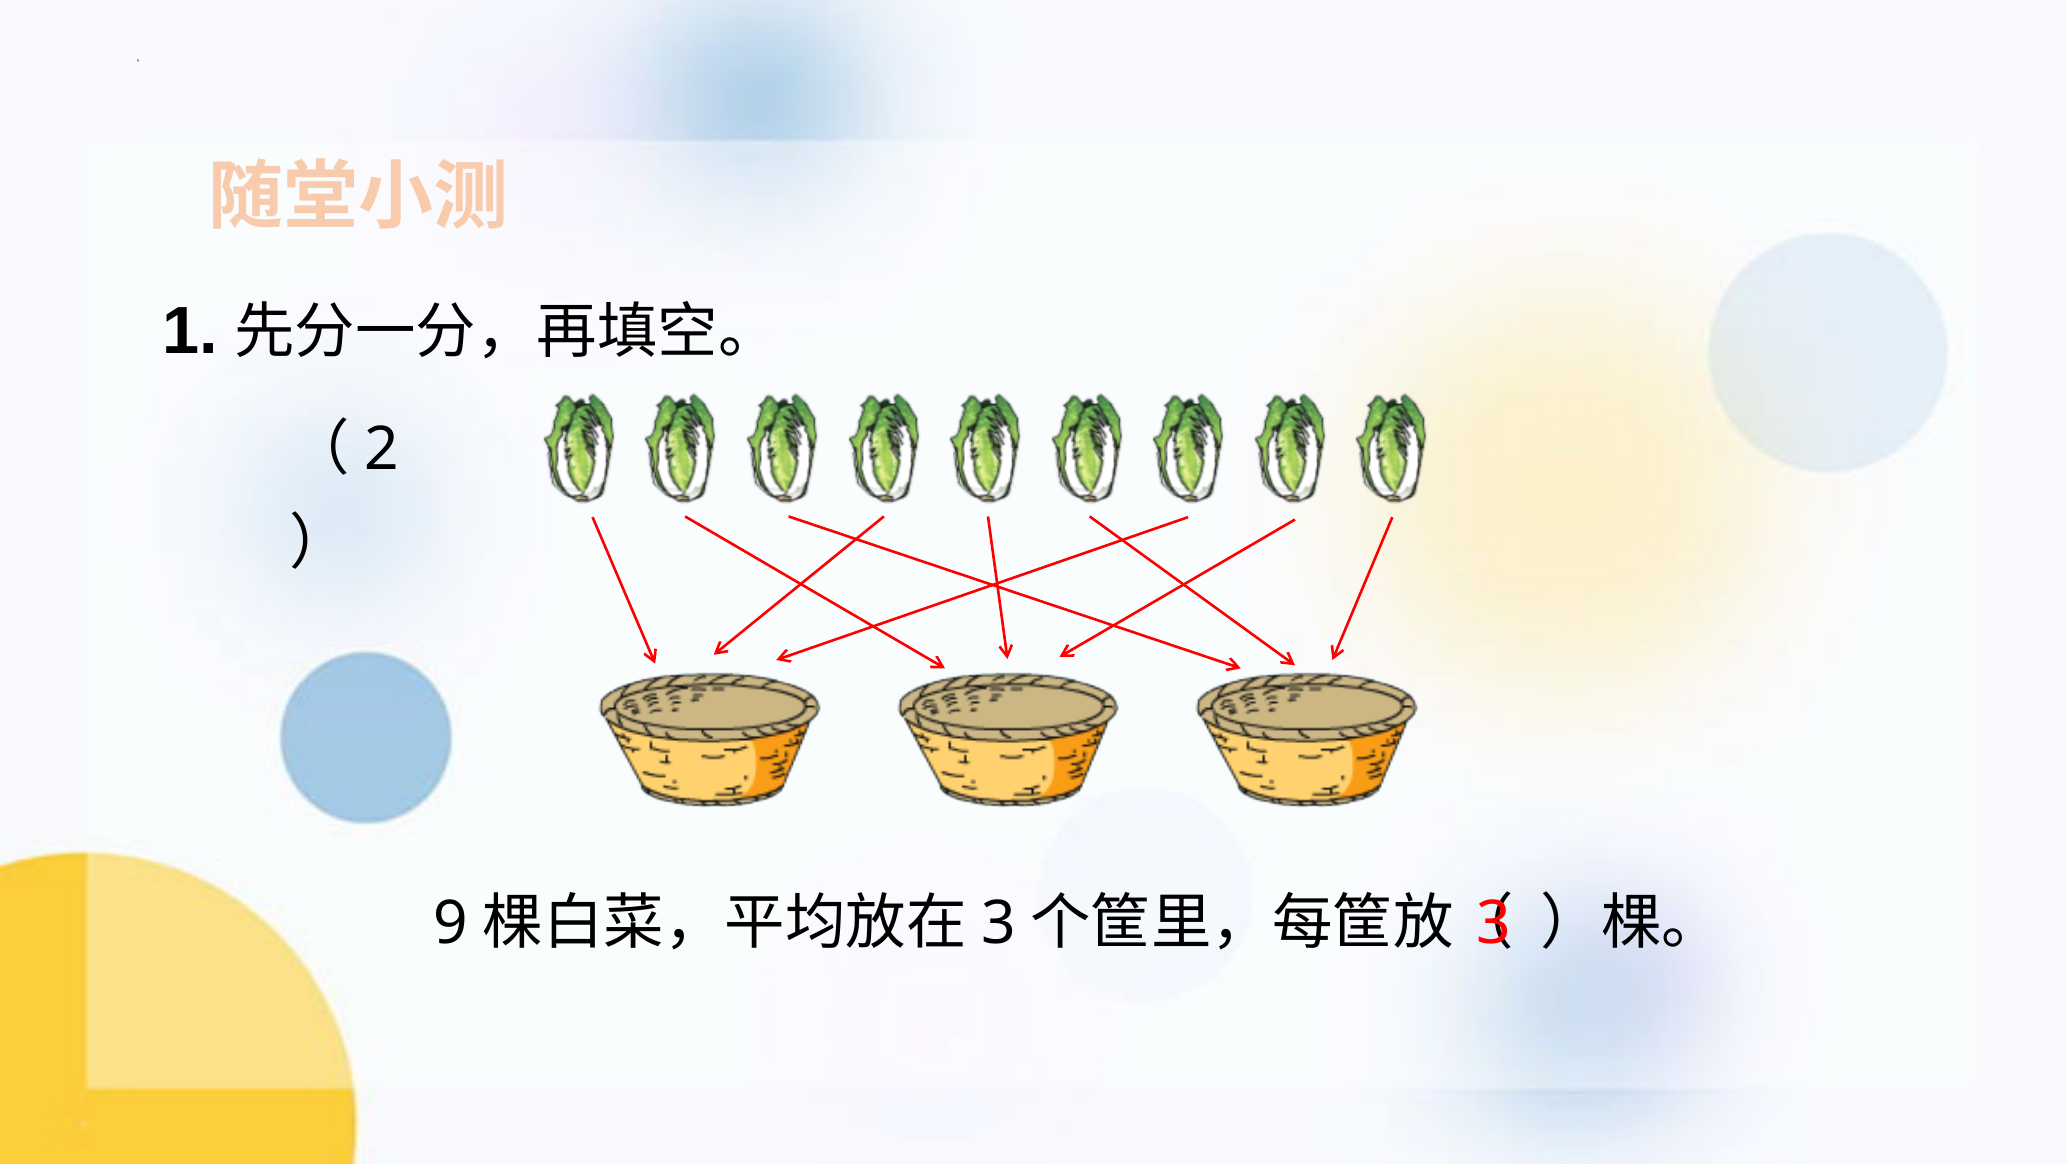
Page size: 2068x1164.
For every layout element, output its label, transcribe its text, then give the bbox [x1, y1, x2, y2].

text_box 1. [147, 279, 281, 374]
text_box （2） [274, 379, 450, 584]
text_box 3 [1460, 853, 1553, 964]
text_box 随堂小测 [193, 140, 663, 246]
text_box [1089, 657, 1295, 666]
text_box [713, 516, 884, 655]
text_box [1332, 517, 1393, 660]
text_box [1059, 519, 1295, 657]
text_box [535, 391, 1437, 509]
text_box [685, 516, 788, 667]
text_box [776, 517, 1189, 660]
text_box 9棵白菜，平均放在3个筐里，每筐放（ ）棵。 [1553, 854, 1724, 964]
picture [0, 0, 2068, 1164]
text_box 9棵白菜，平均放在3个筐里，每筐放（ ）棵。 [418, 854, 1460, 964]
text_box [592, 667, 1425, 815]
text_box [592, 517, 656, 664]
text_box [788, 660, 1241, 667]
text_box 先分一分，再填空。 [218, 263, 788, 373]
